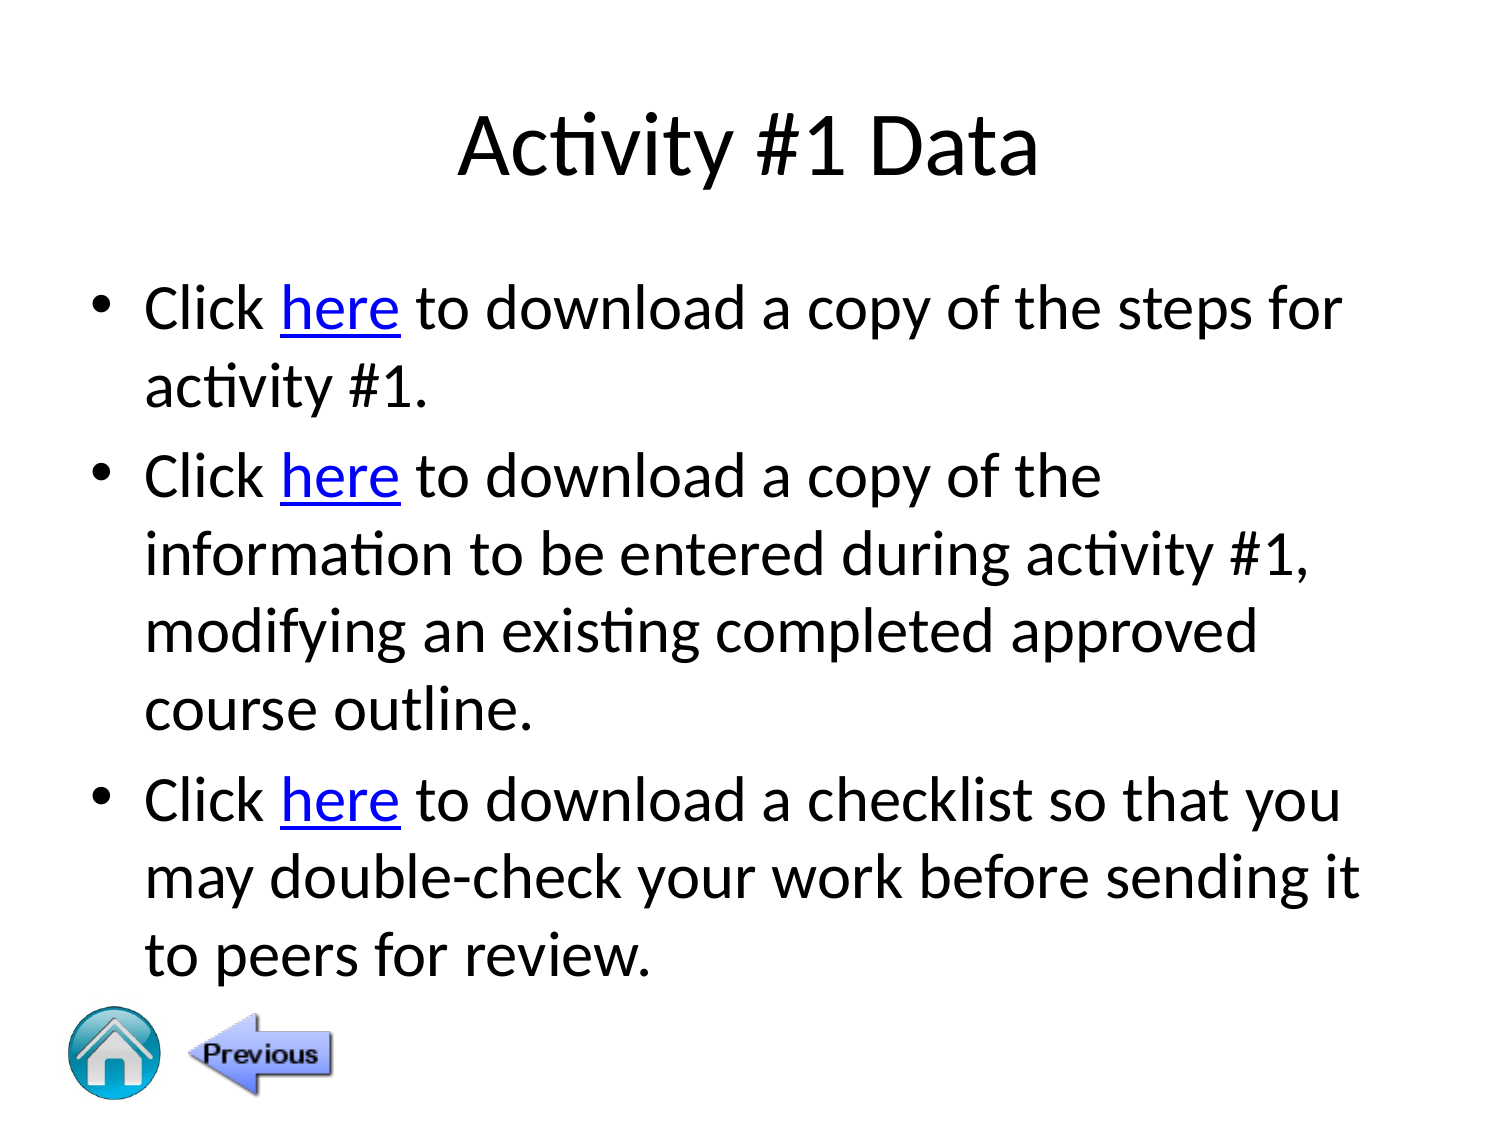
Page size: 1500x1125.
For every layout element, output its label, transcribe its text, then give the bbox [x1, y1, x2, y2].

picture [62, 999, 166, 1104]
picture [187, 1012, 338, 1102]
list Click here to download a copy of the steps for activity #1. Click here to download a copy of the information to be entered during activity #1, modifying an existing completed approved course outline. Click here to download a checklist so that you may double-check your work before sending it to peers for review. [75, 257, 1425, 1000]
title Activity #1 Data [75, 45, 1425, 233]
